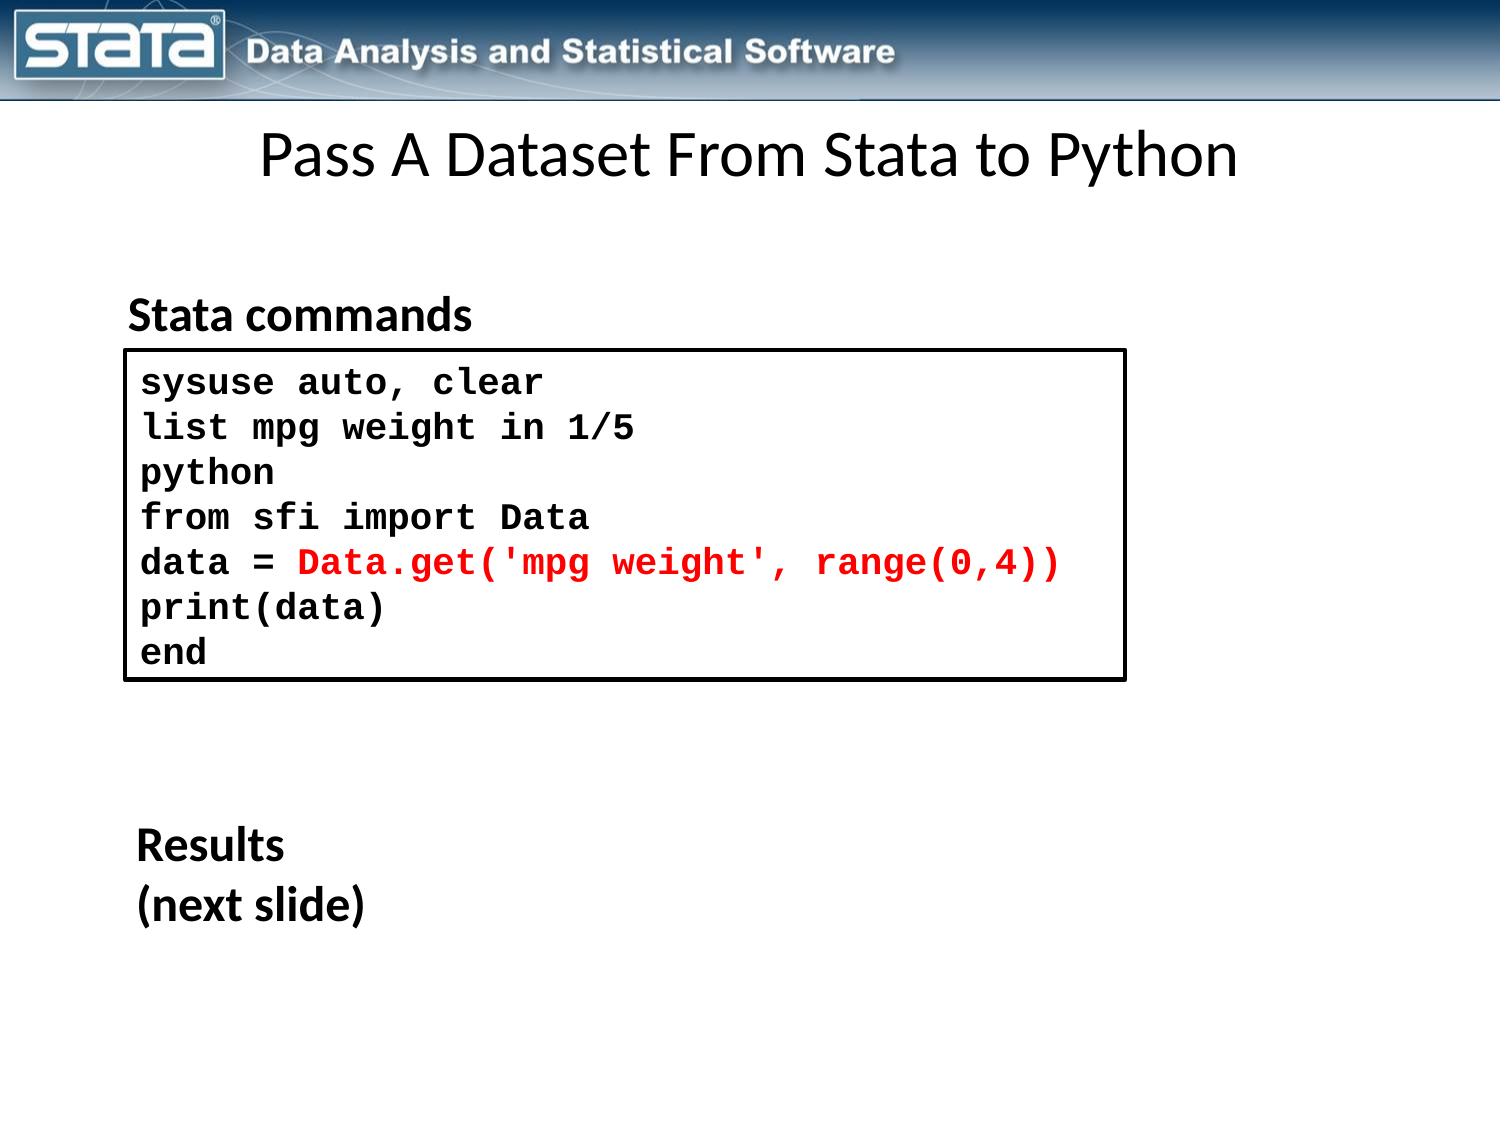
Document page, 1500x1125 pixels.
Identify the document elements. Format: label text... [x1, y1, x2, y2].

picture [0, 0, 1500, 99]
text_box sysuse auto, clear list mpg weight in 1/5 python from sfi import Data data = Data.get('mpg weight', range(0,4)) print(data) end [125, 349, 1125, 680]
text_box Results (next slide) [121, 804, 382, 940]
title Pass A Dataset From Stata to Python [0, 99, 1500, 200]
text_box Stata commands [113, 274, 488, 350]
